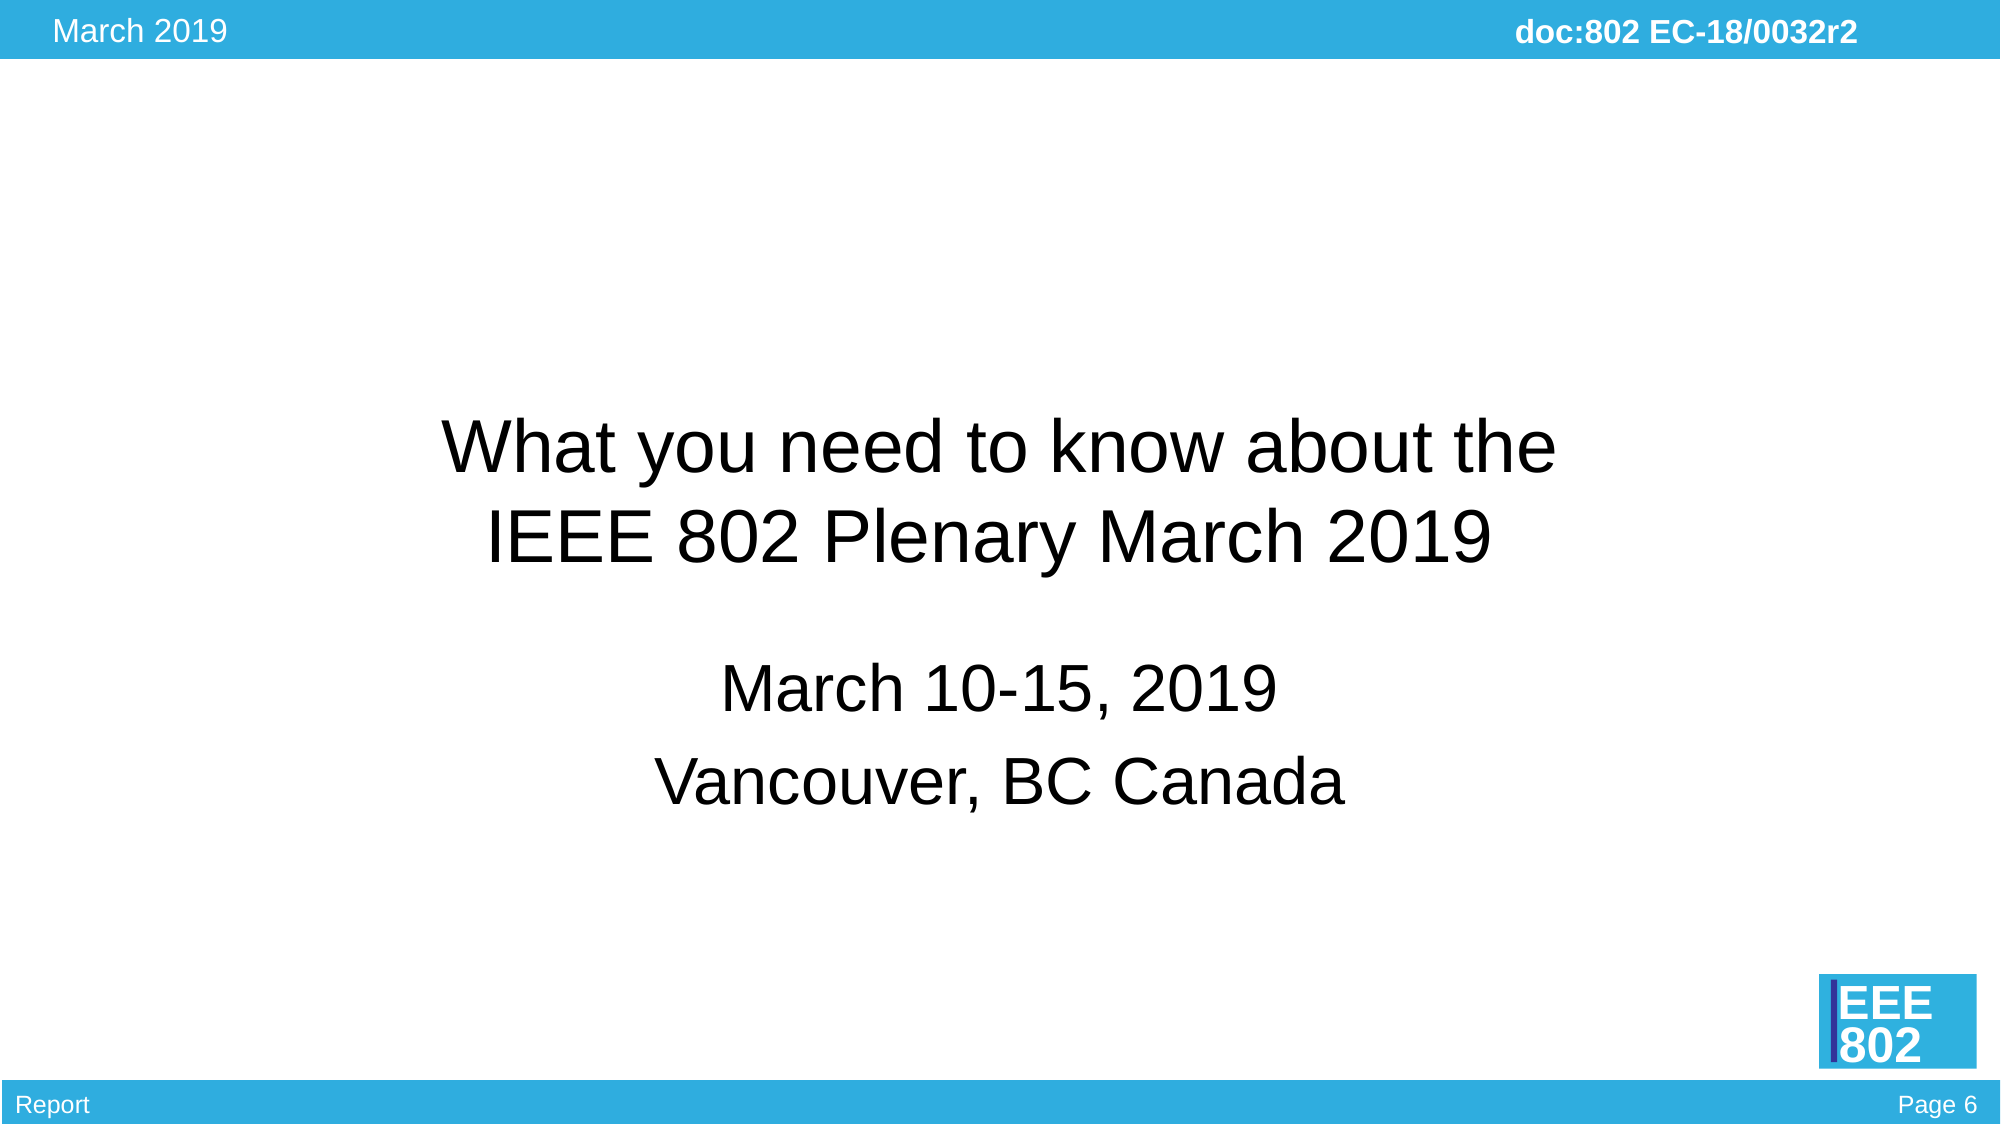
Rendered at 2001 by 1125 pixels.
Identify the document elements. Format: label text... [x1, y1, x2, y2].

title What you need to know about the IEEE 802 Plenary March 2019 [362, 286, 1638, 637]
subtitle March 10-15, 2019 Vancouver, BC Canada [300, 637, 1700, 925]
